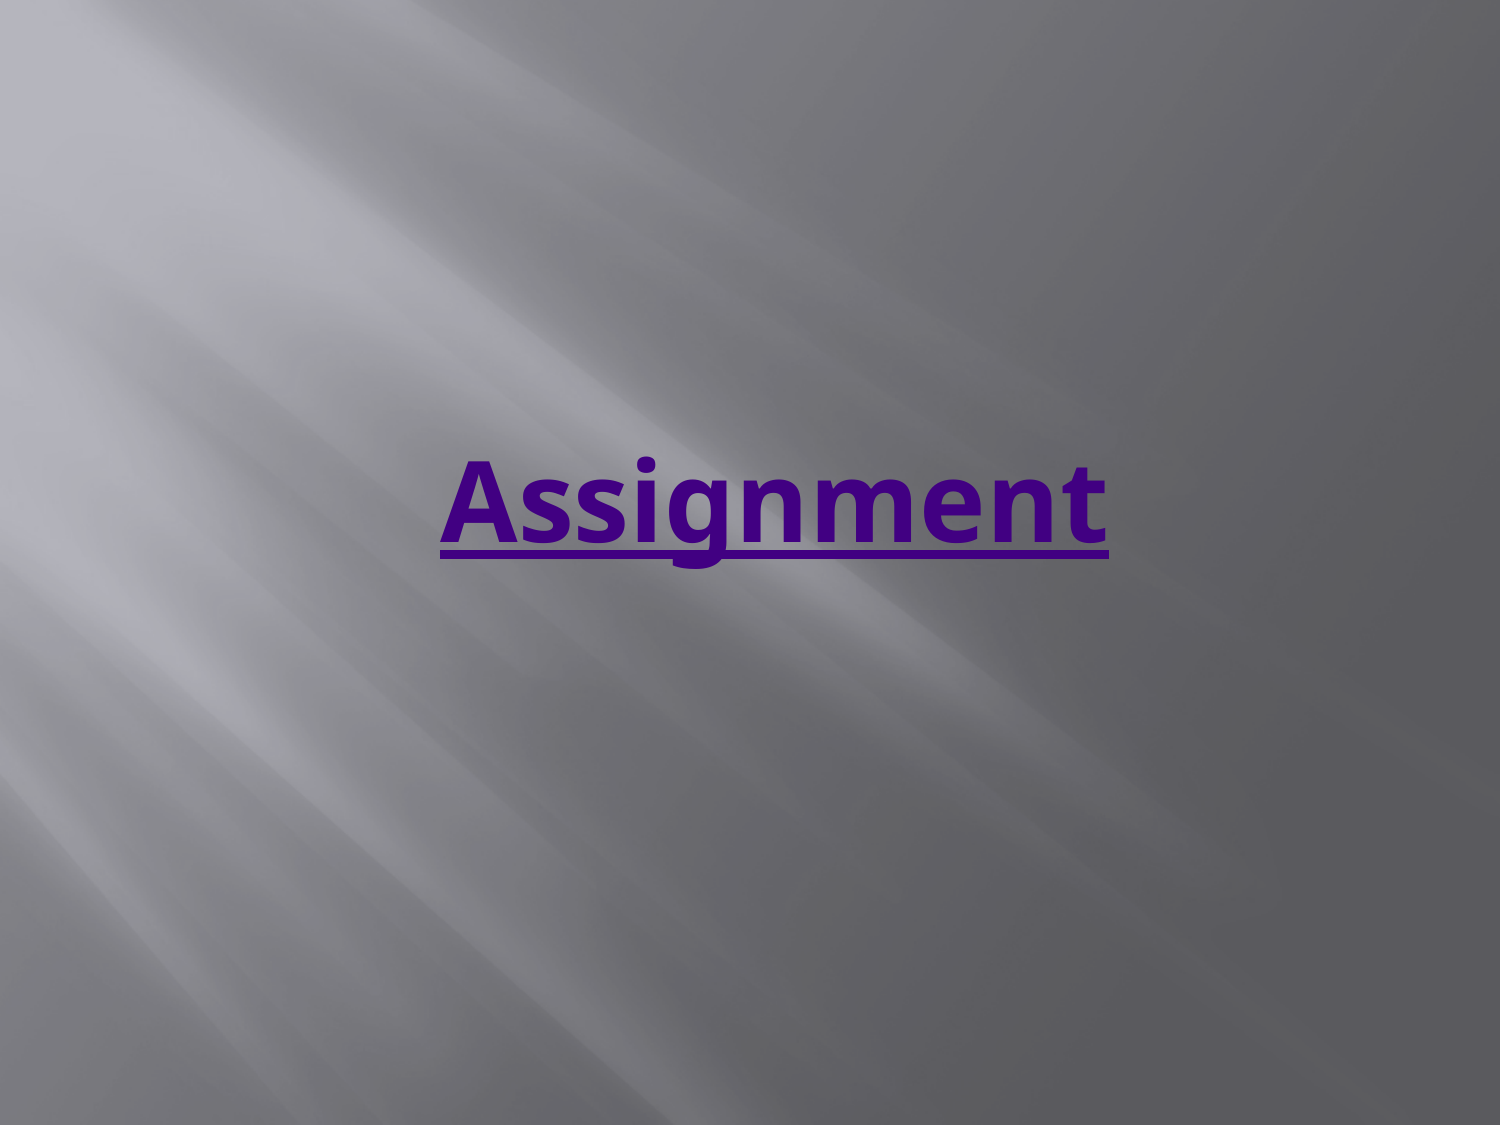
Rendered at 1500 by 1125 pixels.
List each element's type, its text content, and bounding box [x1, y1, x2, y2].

title Assignment [99, 412, 1450, 600]
